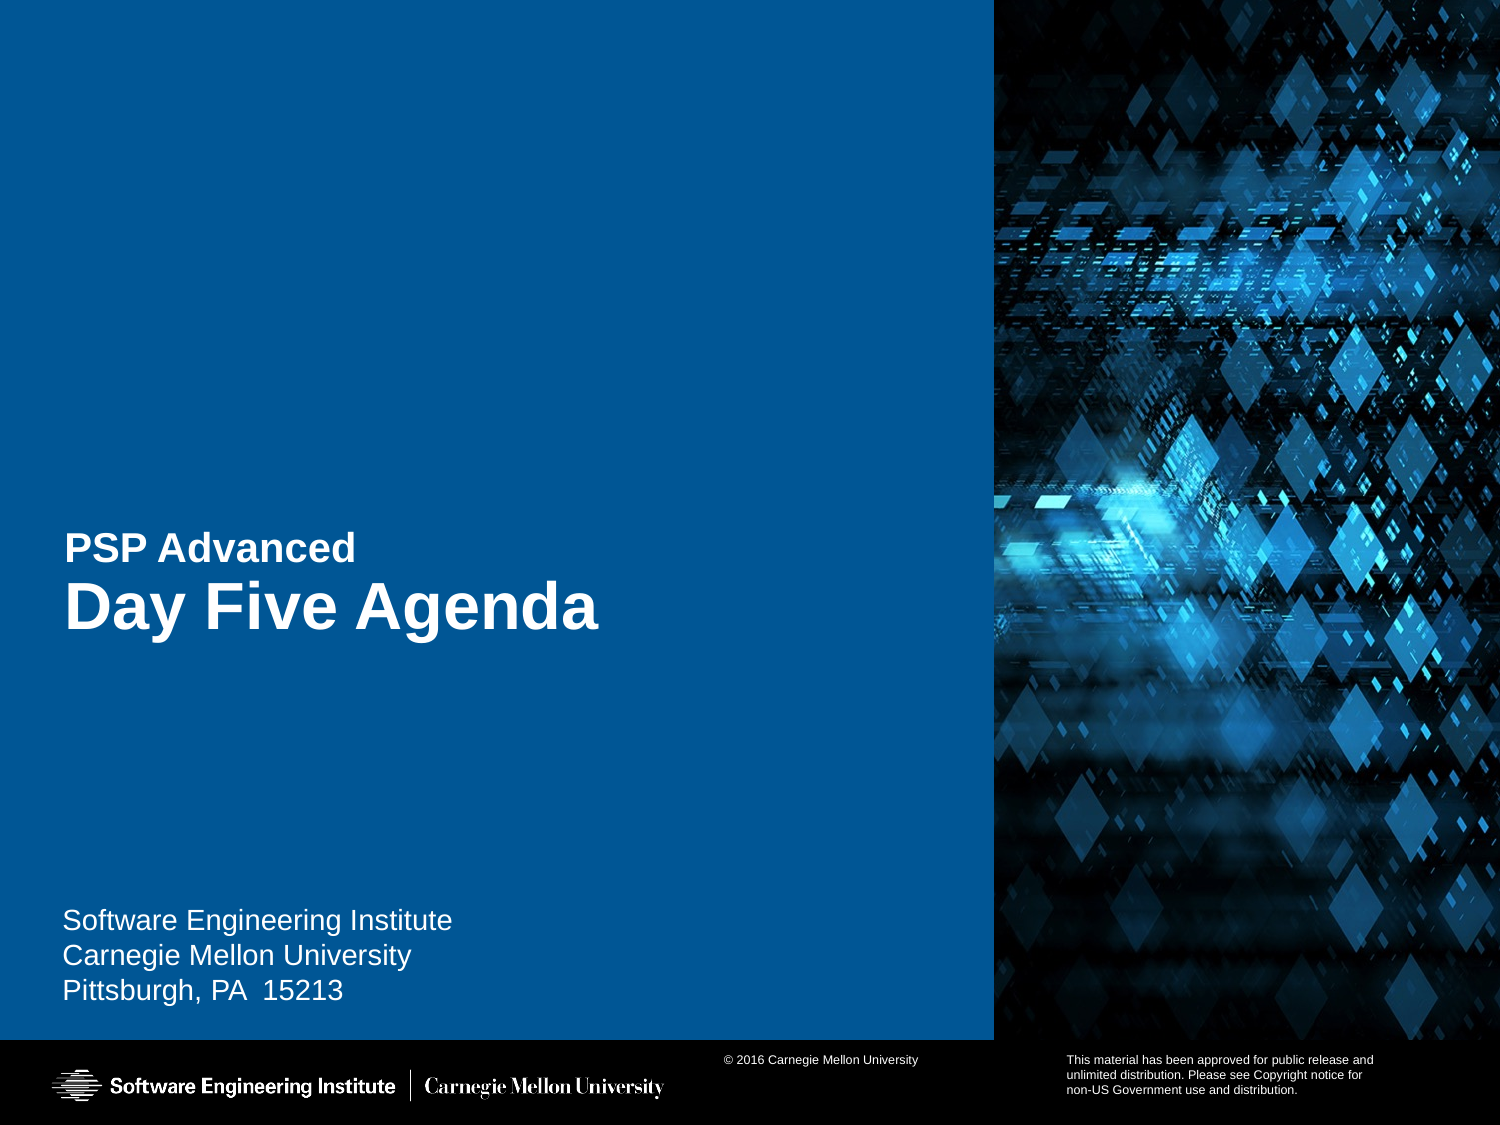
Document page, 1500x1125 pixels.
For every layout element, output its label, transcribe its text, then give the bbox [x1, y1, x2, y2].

title PSP Advanced Day Five Agenda [64, 43, 850, 644]
picture [994, 0, 1500, 1040]
picture [43, 1062, 673, 1106]
